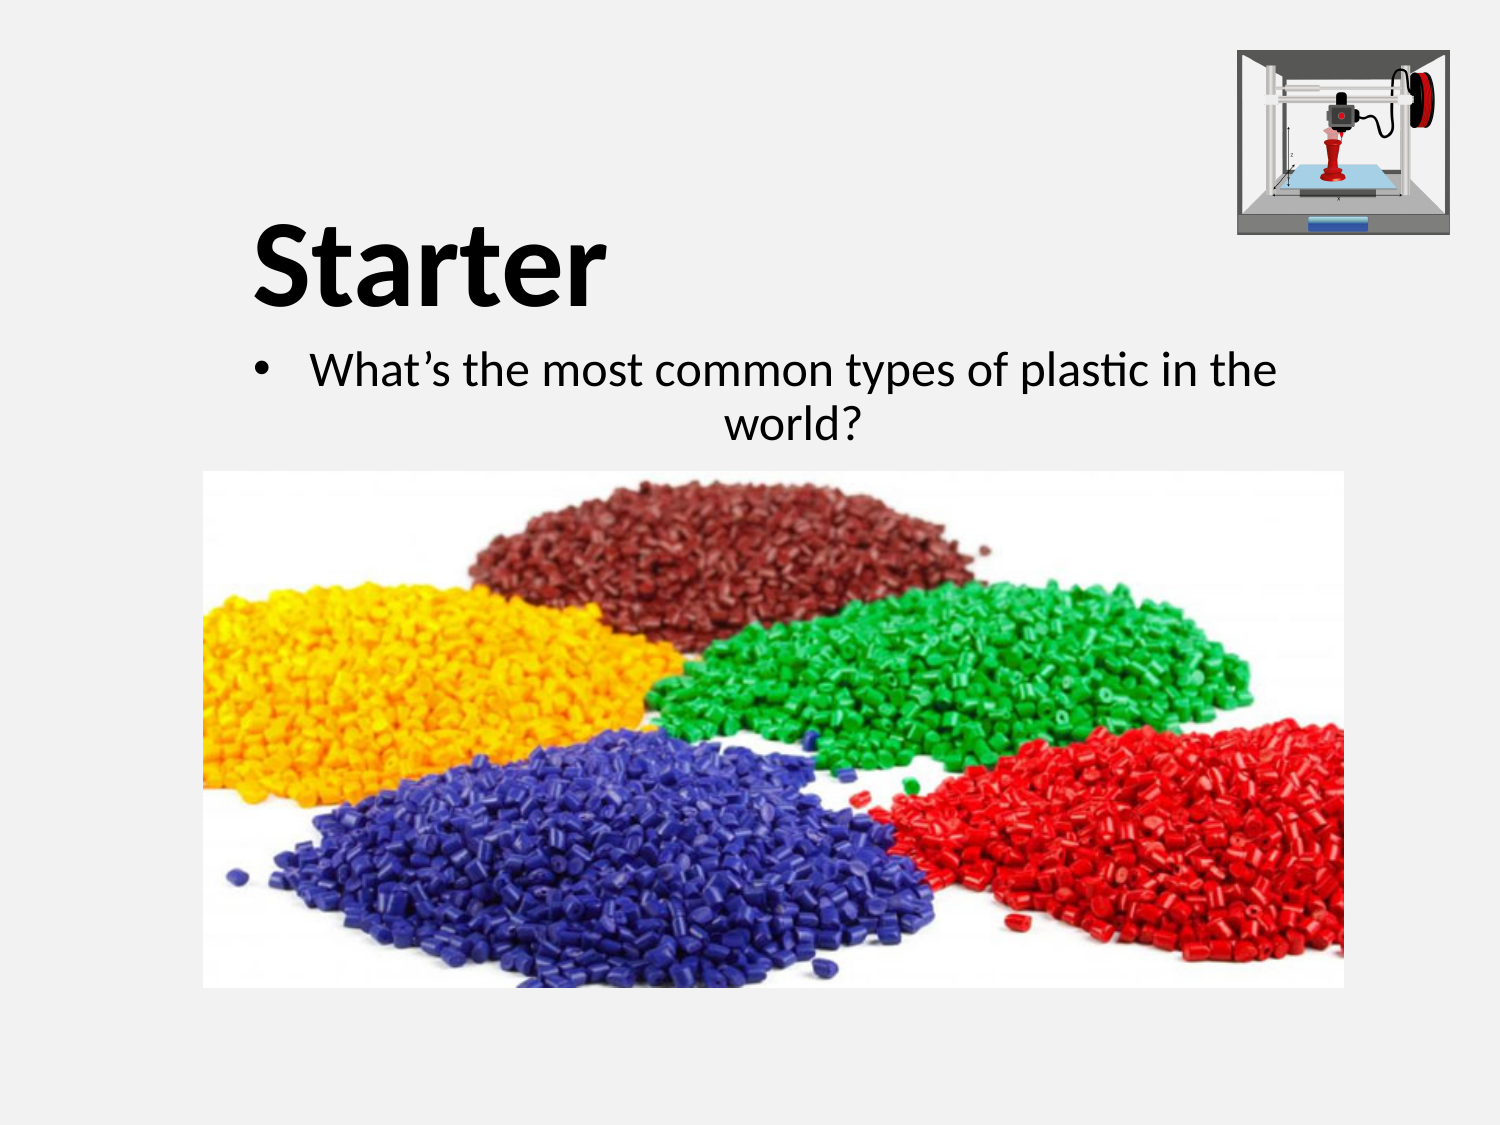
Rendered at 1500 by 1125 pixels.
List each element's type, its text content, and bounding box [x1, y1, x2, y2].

picture [1237, 50, 1450, 235]
subtitle What’s the most common types of plastic in the world? [203, 336, 1329, 471]
picture [203, 471, 1344, 988]
title Starter [187, 184, 674, 342]
